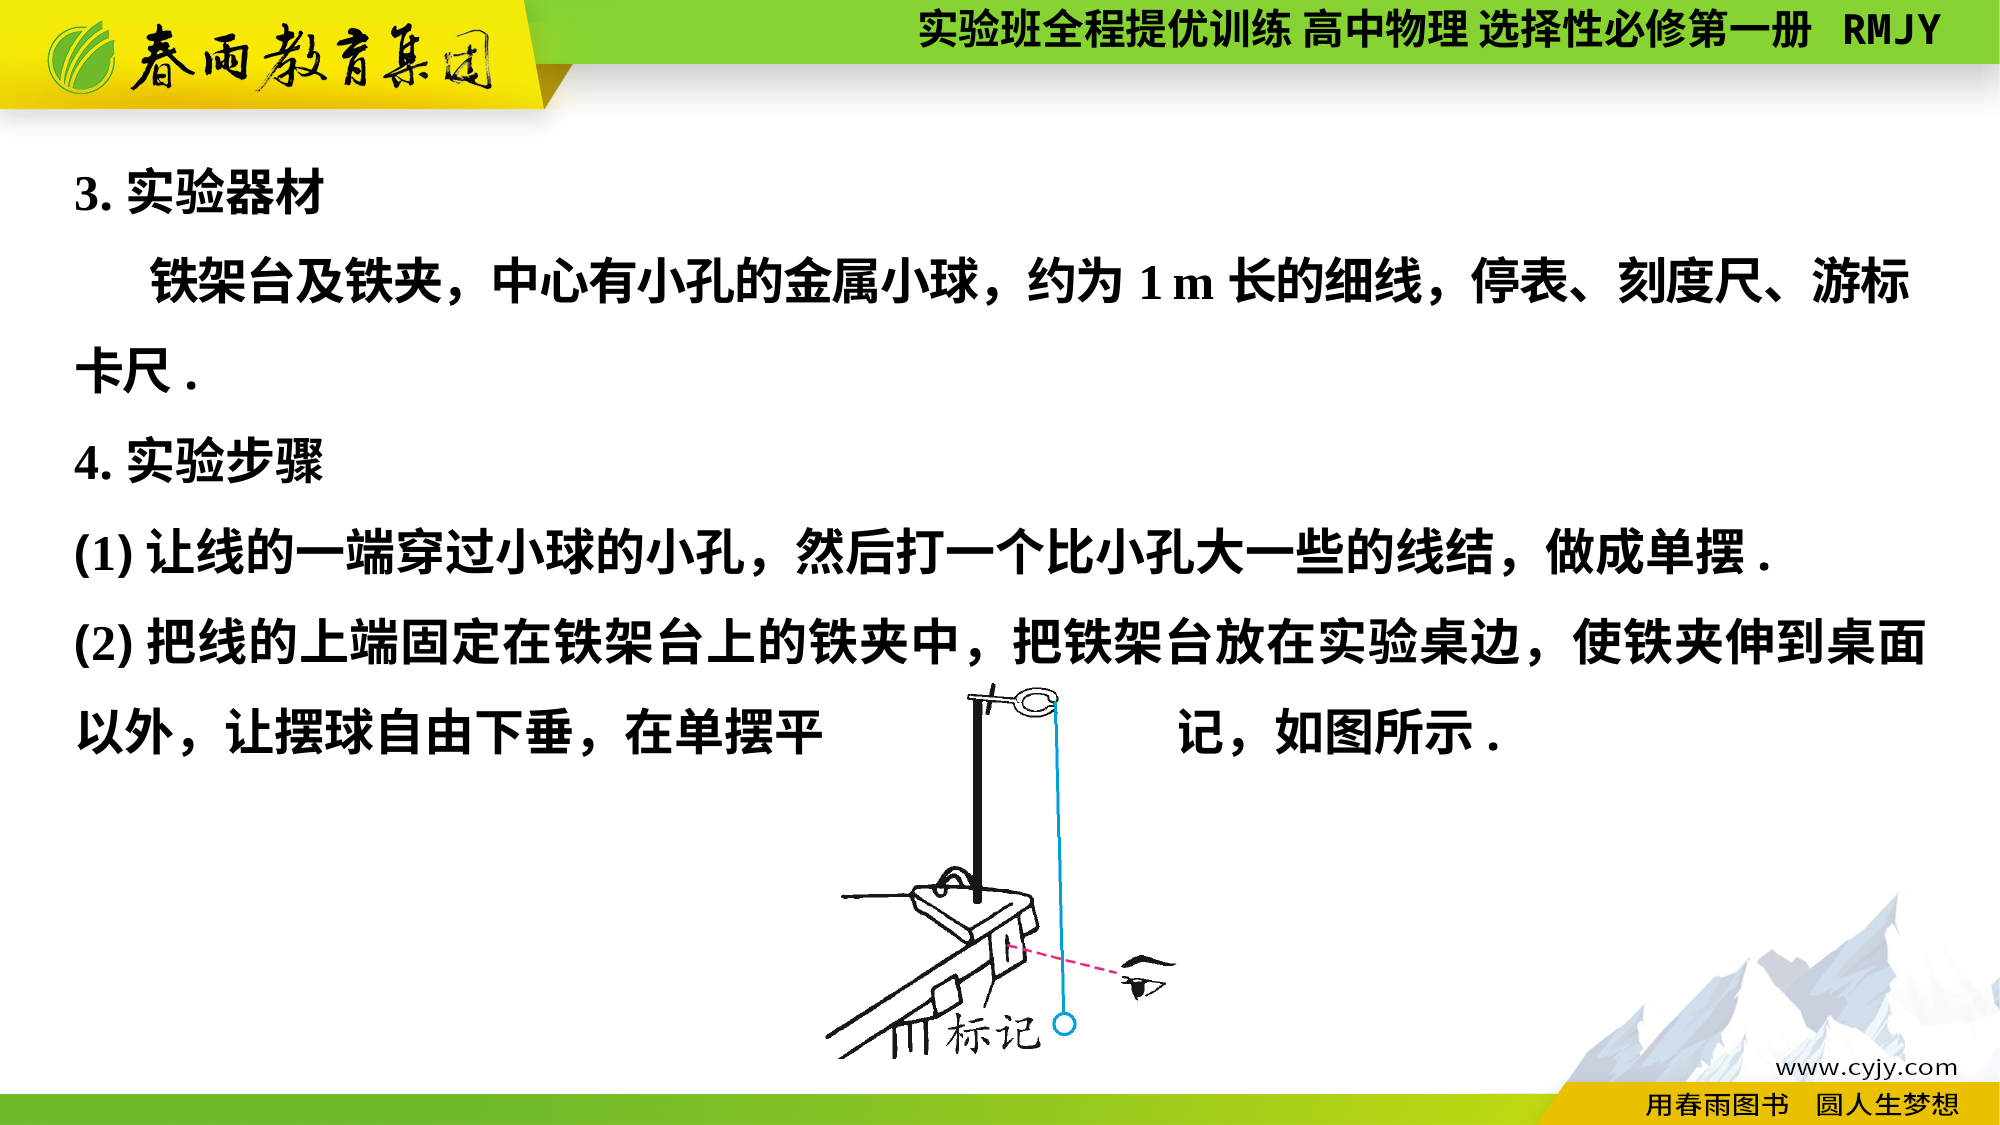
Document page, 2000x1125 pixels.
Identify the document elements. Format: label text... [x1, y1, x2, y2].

list 3.实验器材 铁架台及铁夹，中心有小孔的金属小球，约为1 m长的细线，停表、刻度尺、游标 卡尺. 4.实验步骤 (1)让线的一端穿过小球的小孔，然后打一个比小孔大一些的线结，做成单摆. (2)把线的上端固定在铁架台上的铁夹中，把铁架台放在实验桌边，使铁夹伸到桌面以外，让摆球自由下垂，在单摆平衡位置处做上标记，如图所示. [59, 122, 1944, 774]
picture [0, 0, 2000, 1125]
